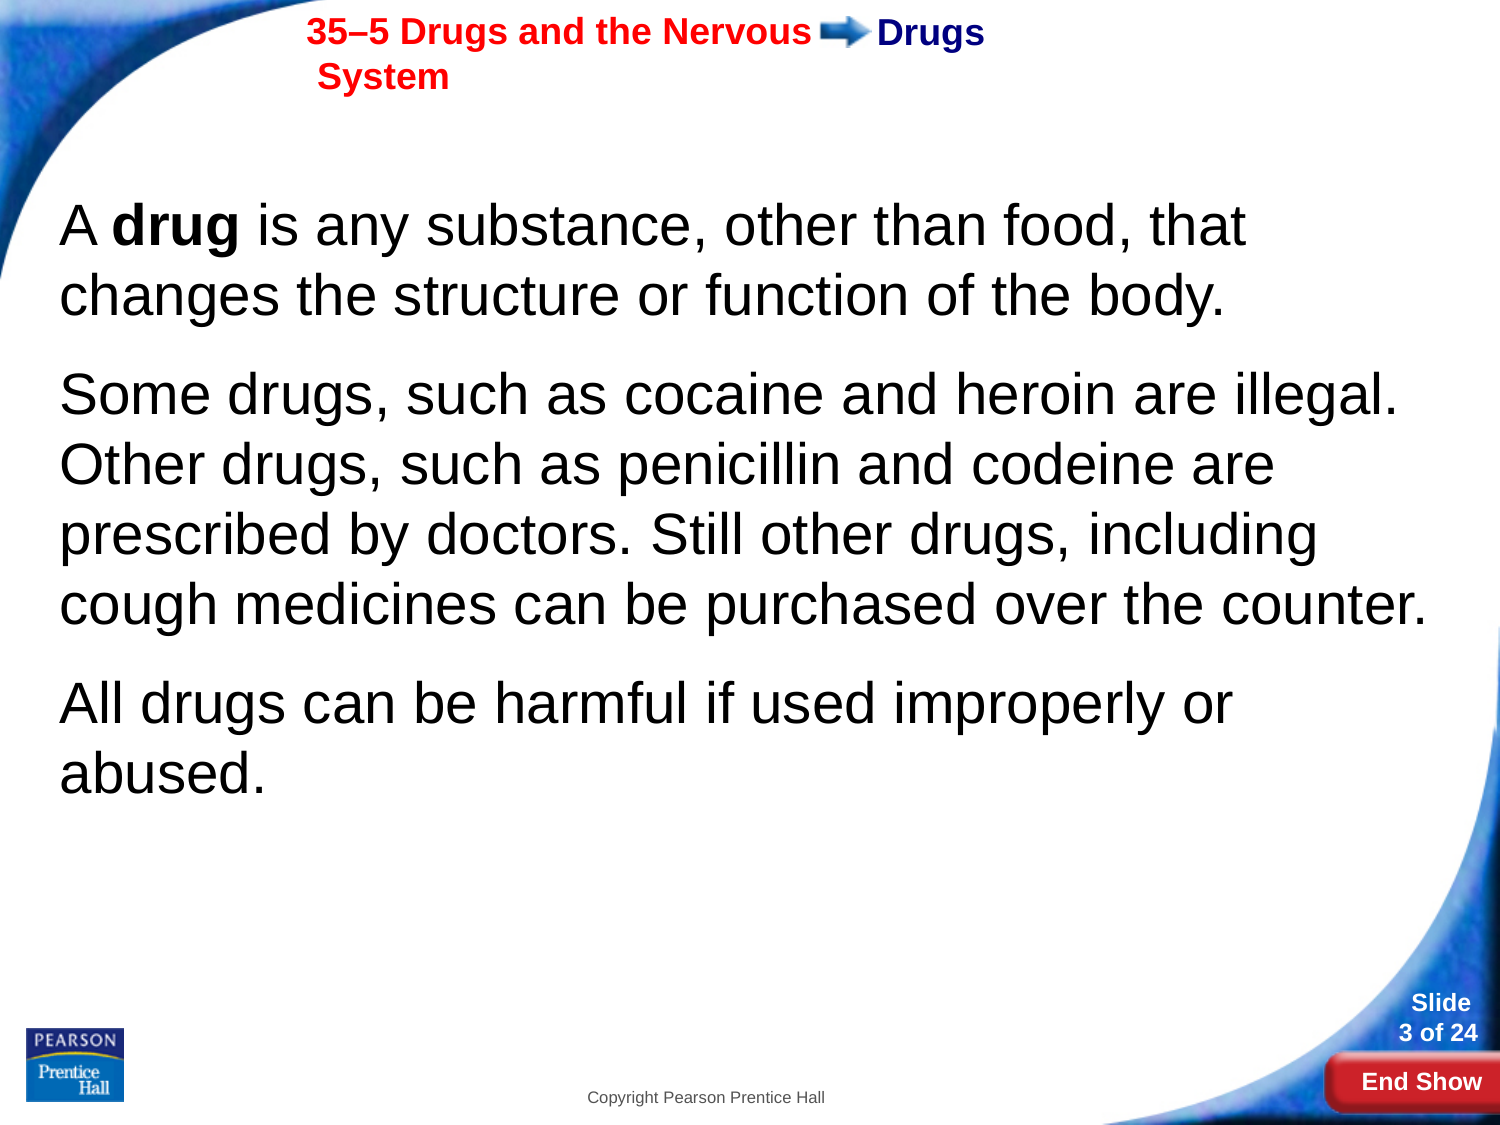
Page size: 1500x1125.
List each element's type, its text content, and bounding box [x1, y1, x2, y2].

title Drugs [861, 0, 1500, 76]
picture [0, 0, 1500, 1125]
list A drug is any substance, other than food, that changes the structure or function of the body. Some drugs, such as cocaine and heroin are illegal. Other drugs, such as penicillin and codeine are prescribed by doctors. Still other drugs, including cough medicines can be purchased over the counter. All drugs can be harmful if used improperly or abused. [44, 179, 1463, 976]
footer Copyright Pearson Prentice Hall [468, 1078, 945, 1105]
